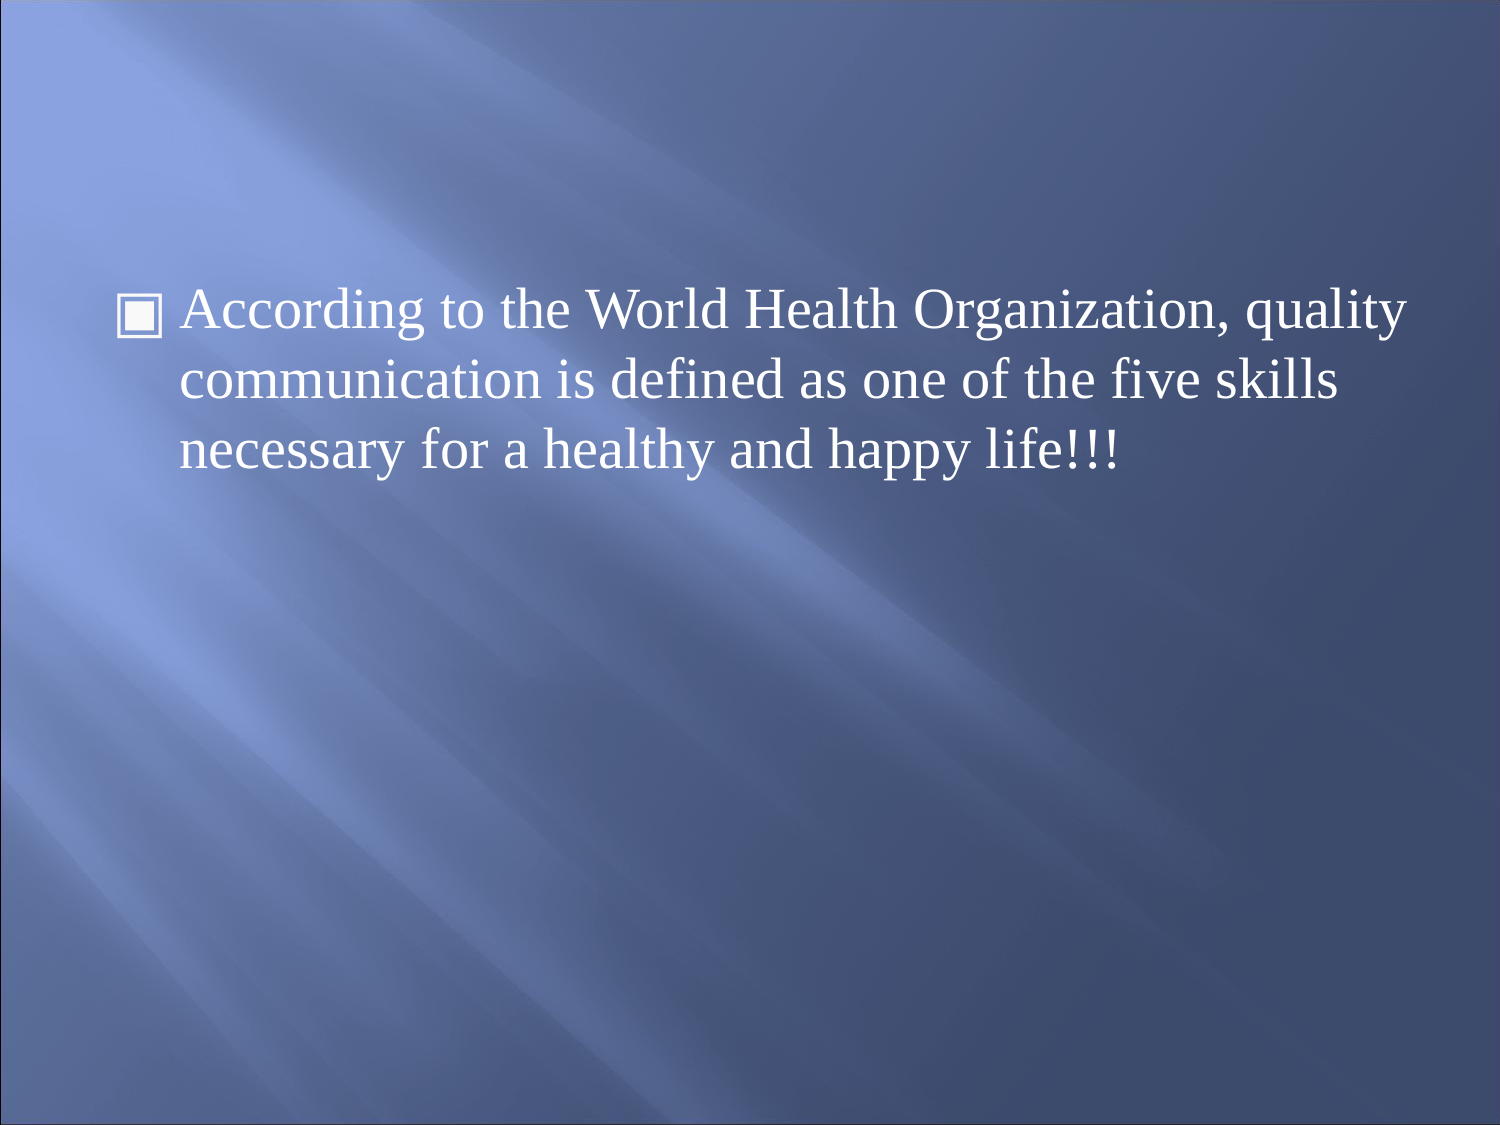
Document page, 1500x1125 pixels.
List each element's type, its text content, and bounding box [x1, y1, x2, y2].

list According to the World Health Organization, quality communication is defined as one of the five skills necessary for a healthy and happy life!!! [75, 262, 1425, 1035]
picture [0, 0, 1500, 1125]
